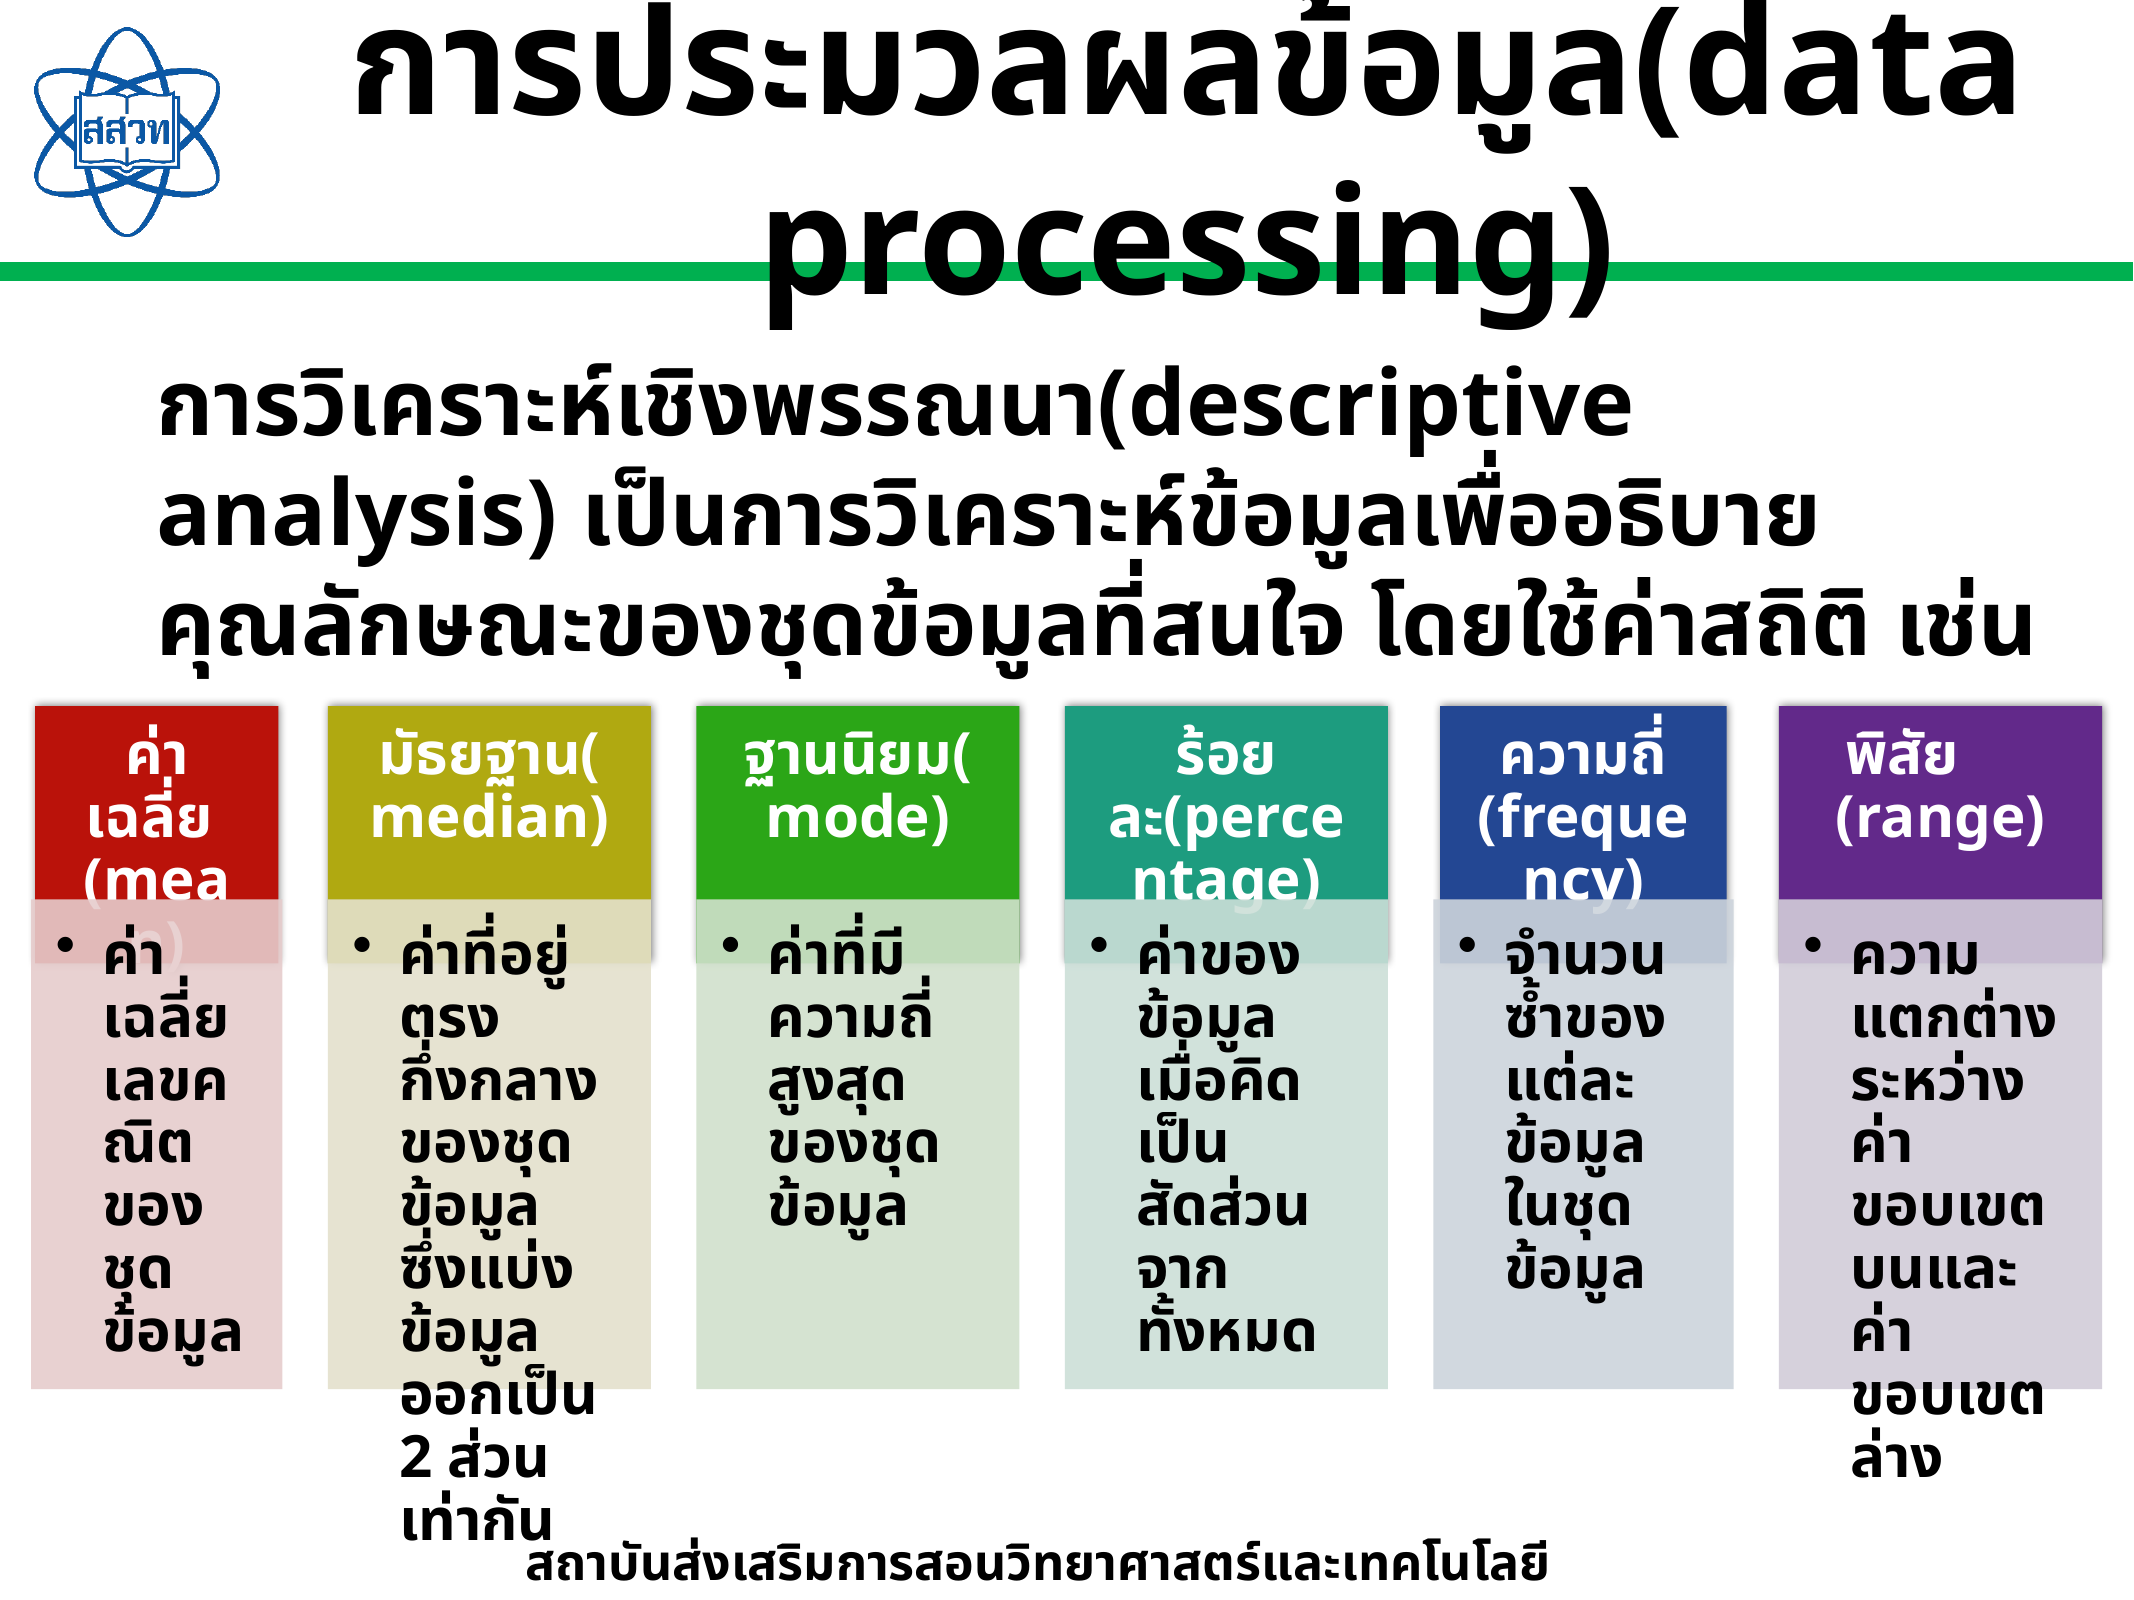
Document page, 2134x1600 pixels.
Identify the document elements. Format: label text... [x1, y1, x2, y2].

text_box การประมวลผลข้อมูล(data processing) [305, 0, 2069, 269]
text_box สถาบันส่งเสริมการสอนวิทยาศาสตร์และเทคโนโลยี [74, 1531, 2002, 1589]
picture [33, 27, 220, 237]
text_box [30, 573, 2103, 1522]
text_box การประมวลผลข้อมูล(data processing) [305, 274, 2069, 333]
text_box การวิเคราะห์เชิงพรรณนา(descriptive analysis) เป็นการวิเคราะห์ข้อมูลเพื่ออธิบายคุณลักษณะของชุดข้อมูลที่สนใจ โดยใช้ค่าสถิติ เช่น [141, 336, 2070, 566]
